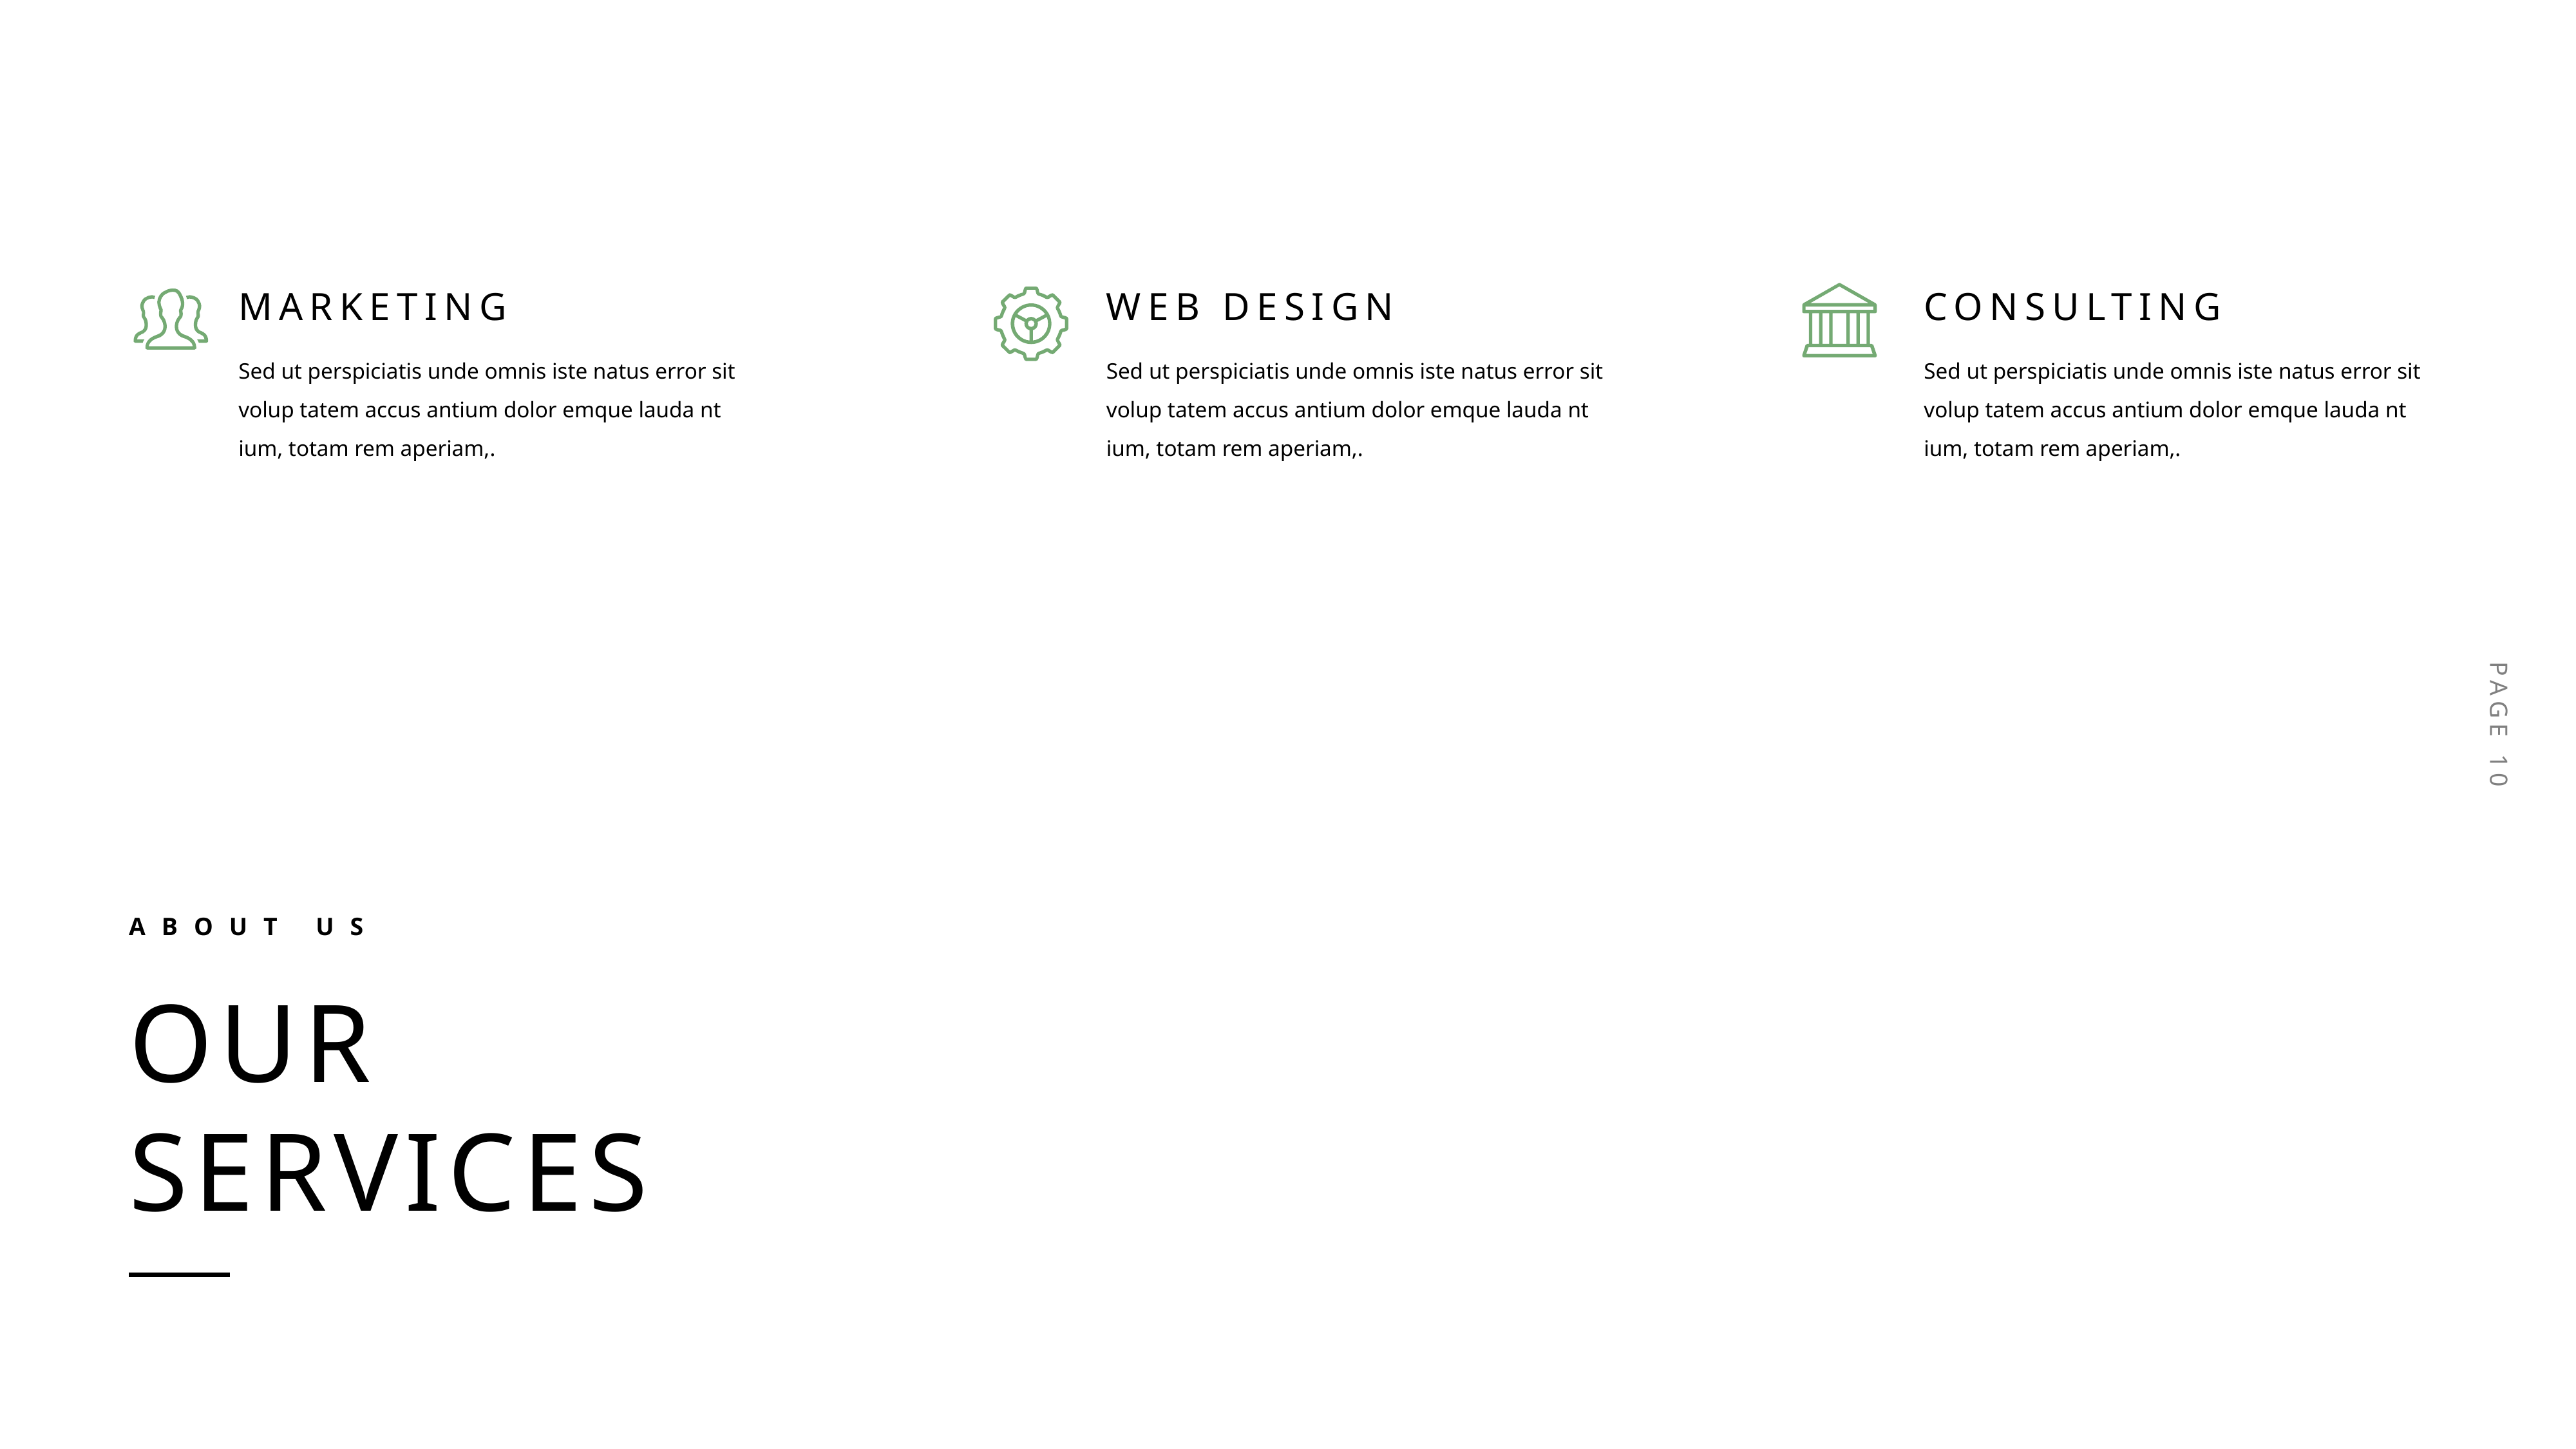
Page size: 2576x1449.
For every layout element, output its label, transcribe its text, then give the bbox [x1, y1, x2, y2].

text_box [185, 295, 209, 343]
text_box [994, 286, 1068, 361]
text_box [133, 295, 156, 343]
text_box Sed ut perspiciatis unde omnis iste natus error sit volup tatem accus antium dolor emque lauda nt ium, totam rem aperiam,. [1924, 345, 2443, 461]
text_box Sed ut perspiciatis unde omnis iste natus error sit volup tatem accus antium dolor emque lauda nt ium, totam rem aperiam,. [1106, 345, 1626, 461]
text_box Web design [1106, 283, 1626, 328]
picture [0, 844, 2576, 1449]
text_box Consulting [1924, 283, 2443, 328]
text_box Marketing [238, 283, 758, 328]
text_box Sed ut perspiciatis unde omnis iste natus error sit volup tatem accus antium dolor emque lauda nt ium, totam rem aperiam,. [238, 345, 758, 461]
text_box [145, 288, 196, 350]
text_box [1802, 283, 1877, 357]
